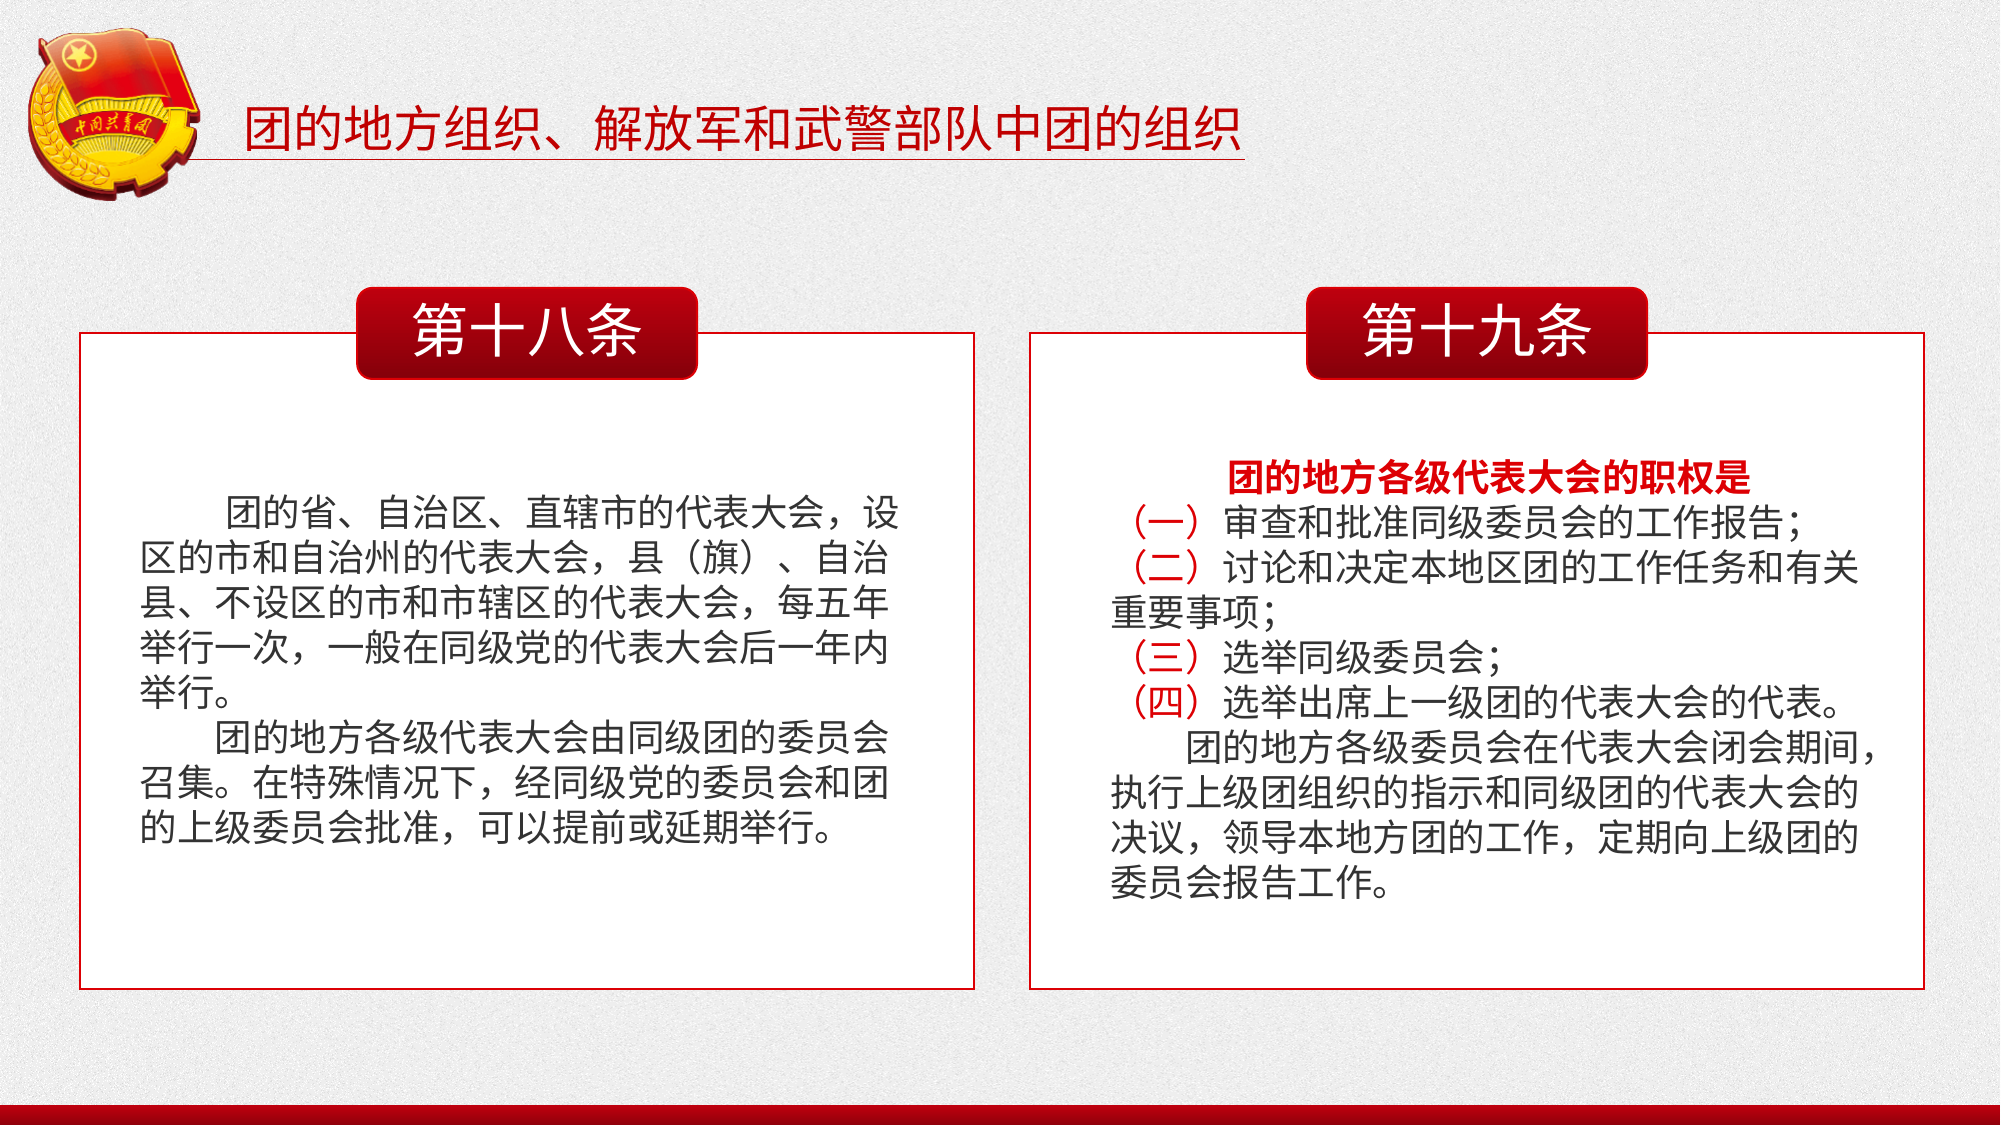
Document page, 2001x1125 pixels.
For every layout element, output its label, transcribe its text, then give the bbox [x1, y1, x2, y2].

text_box 团的地方各级代表大会的职权是 （一）审查和批准同级委员会的工作报告； （二）讨论和决定本地区团的工作任务和有关重要事项； （三）选举同级委员会； （四）选举出席上一级团的代表大会的代表。 团的地方各级委员会在代表大会闭会期间，执行上级团组织的指示和同级团的代表大会的决议，领导本地方团的工作，定期向上级团的委员会报告工作。 [1095, 424, 1884, 912]
picture [0, 0, 2001, 1125]
text_box 团的地方组织、解放军和武警部队中团的组织 [229, 90, 1379, 165]
text_box 第十八条 [356, 286, 699, 380]
text_box 第十九条 [1306, 286, 1649, 380]
text_box [1029, 332, 1925, 990]
text_box [79, 332, 975, 990]
text_box 团的省、自治区、直辖市的代表大会，设区的市和自治州的代表大会，县（旗）、自治县、不设区的市和市辖区的代表大会，每五年举行一次，一般在同级党的代表大会后一年内举行。 团的地方各级代表大会由同级团的委员会召集。在特殊情况下，经同级党的委员会和团的上级委员会批准，可以提前或延期举行。 [124, 481, 930, 856]
